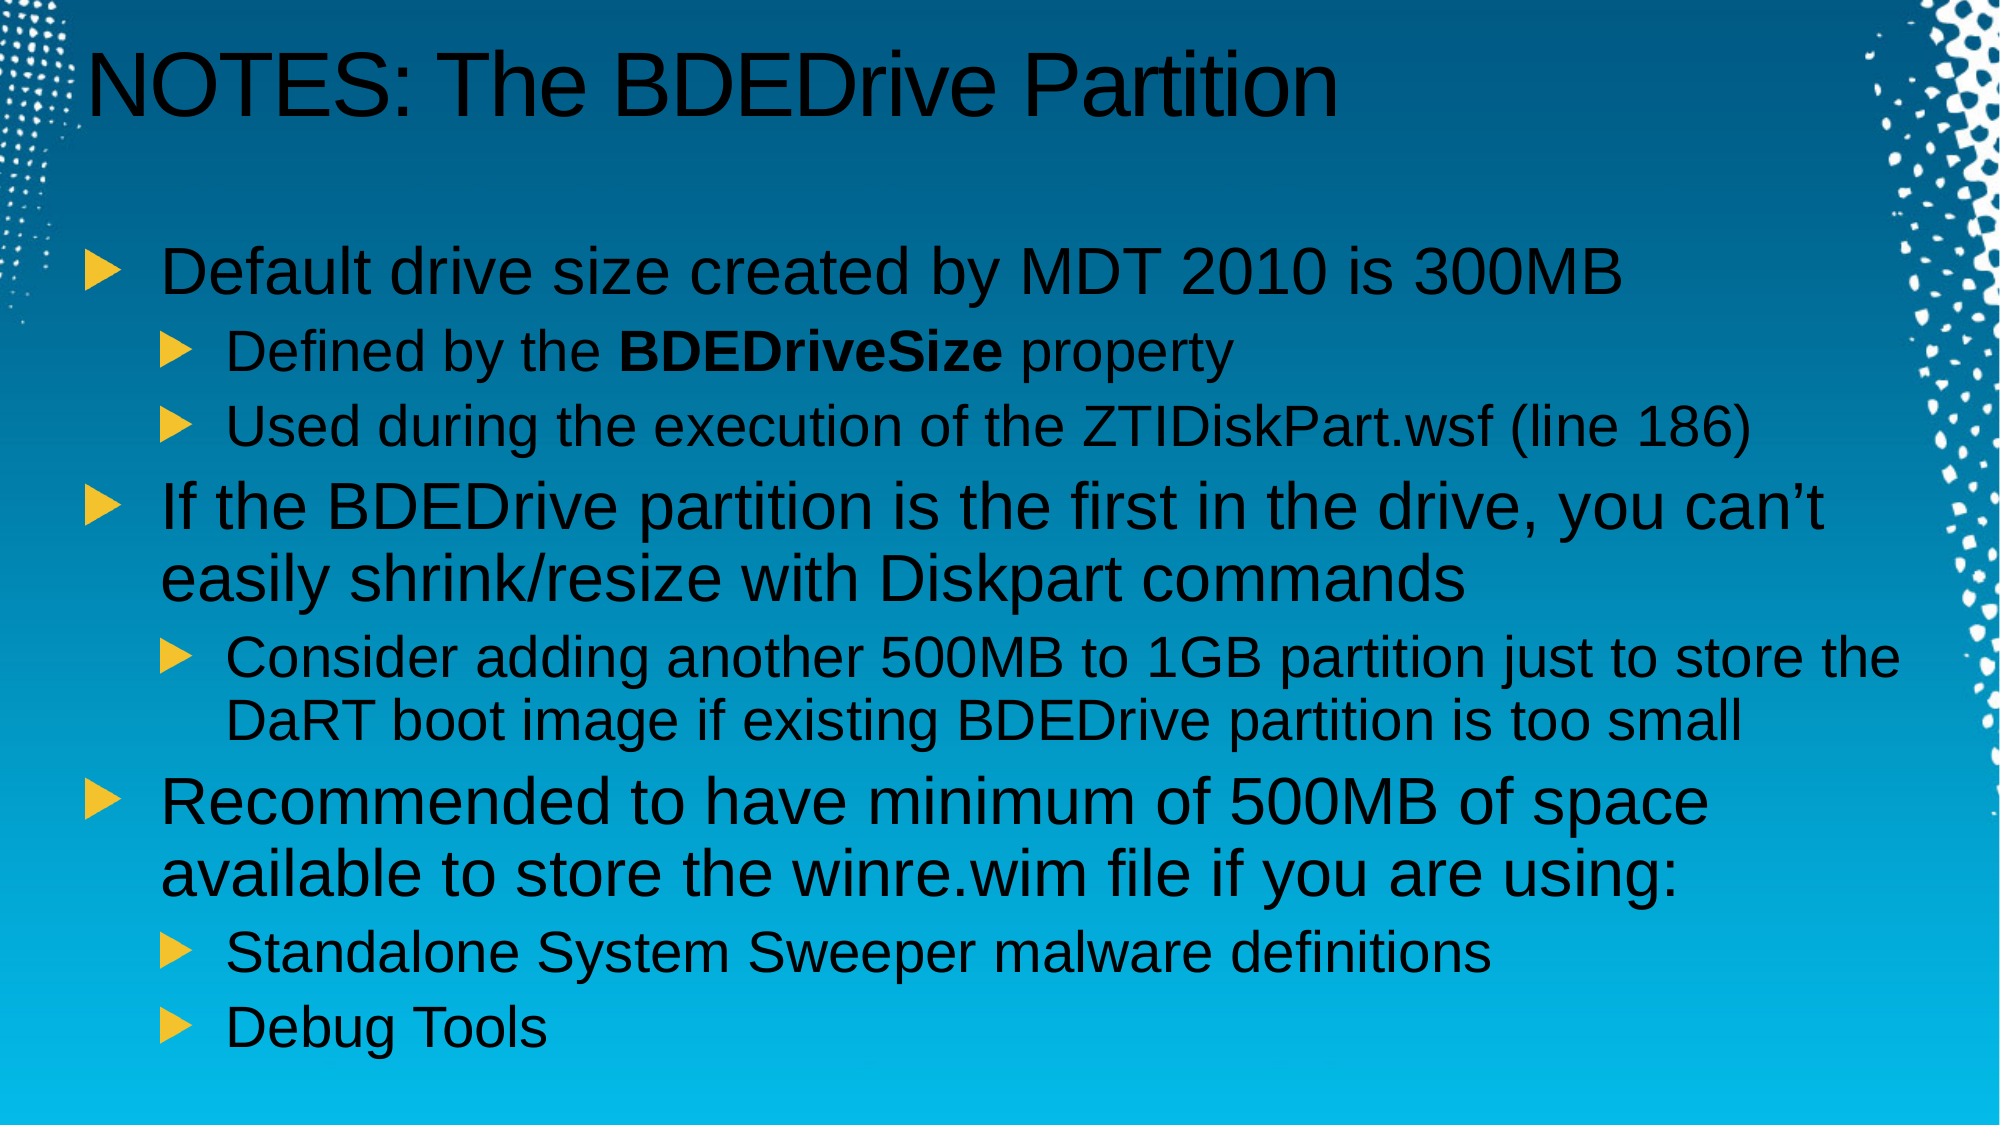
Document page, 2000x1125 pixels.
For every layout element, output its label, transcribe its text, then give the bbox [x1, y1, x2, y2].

picture [1926, 344, 1939, 358]
picture [1981, 604, 2000, 620]
picture [33, 88, 42, 97]
picture [1922, 200, 1934, 207]
picture [1994, 382, 2000, 391]
picture [42, 31, 53, 39]
picture [1946, 155, 1961, 167]
picture [0, 24, 9, 33]
picture [24, 72, 32, 79]
picture [1983, 404, 1992, 414]
picture [47, 0, 57, 10]
picture [16, 22, 23, 34]
picture [1925, 87, 1941, 99]
picture [1892, 212, 1902, 216]
picture [1992, 438, 2000, 448]
picture [1963, 278, 1976, 291]
picture [1960, 392, 1970, 403]
picture [1988, 547, 2000, 561]
list Default drive size created by MDT 2010 is 300MB Defined by the BDEDriveSize property Used during the execution of the ZTIDiskPart.wsf (line 186) If the BDEDrive partition is the first in the drive, you can’t easily shrink/resize with Diskpart commands Consider adding another 500MB to 1GB partition just to store the DaRT boot image if existing BDEDrive partition is too small Recommended to have minimum of 500MB of space available to store the winre.wim file if you are using: Standalone System Sweeper malware definitions Debug Tools [85, 237, 1914, 1125]
picture [1919, 367, 1930, 378]
picture [58, 32, 66, 41]
picture [34, 101, 43, 111]
picture [1952, 502, 1967, 516]
picture [86, 250, 119, 289]
picture [1929, 27, 1945, 45]
picture [1984, 349, 1992, 357]
picture [13, 41, 25, 49]
picture [1932, 235, 1943, 241]
picture [161, 933, 190, 967]
picture [28, 42, 36, 53]
picture [56, 47, 64, 55]
picture [1914, 164, 1923, 177]
picture [54, 76, 60, 83]
picture [161, 407, 190, 441]
picture [1953, 301, 1962, 312]
picture [1911, 223, 1918, 230]
picture [1935, 177, 1945, 189]
picture [45, 16, 55, 24]
picture [1889, 152, 1901, 166]
picture [1914, 274, 1920, 291]
picture [1955, 246, 1965, 256]
picture [11, 55, 21, 64]
picture [1925, 141, 1935, 155]
picture [43, 42, 49, 53]
picture [1973, 368, 1982, 380]
picture [1921, 0, 1934, 8]
title NOTES: The BDEDrive Partition [85, 37, 1914, 138]
picture [1958, 445, 1968, 460]
picture [0, 155, 5, 163]
picture [33, 116, 40, 124]
picture [1993, 321, 2000, 339]
picture [1946, 525, 1956, 533]
picture [1978, 517, 1987, 527]
picture [55, 62, 62, 69]
picture [1914, 308, 1929, 326]
picture [31, 131, 37, 138]
picture [161, 639, 190, 672]
picture [1963, 335, 1972, 344]
picture [1991, 747, 2000, 765]
picture [1935, 0, 2000, 306]
picture [38, 74, 47, 80]
picture [41, 59, 48, 67]
picture [1935, 431, 1946, 449]
picture [1980, 460, 1987, 469]
picture [1957, 187, 1971, 200]
picture [1938, 122, 1950, 133]
picture [33, 0, 42, 10]
picture [6, 97, 12, 105]
picture [30, 14, 40, 23]
picture [1955, 557, 1965, 573]
picture [1942, 465, 1958, 483]
picture [1979, 657, 1995, 676]
picture [1898, 188, 1912, 198]
picture [1945, 213, 1955, 220]
picture [1935, 379, 1948, 391]
picture [1928, 399, 1939, 415]
picture [3, 10, 11, 18]
picture [86, 485, 119, 524]
picture [9, 84, 15, 91]
picture [1948, 413, 1958, 424]
picture [1974, 683, 1985, 694]
picture [17, 129, 23, 136]
picture [161, 332, 190, 366]
picture [1920, 257, 1932, 264]
picture [26, 57, 34, 68]
picture [1991, 637, 2000, 652]
picture [1972, 570, 1986, 583]
picture [1941, 324, 1952, 332]
picture [1963, 535, 1977, 550]
picture [1942, 269, 1953, 276]
picture [1963, 589, 1976, 607]
picture [161, 1008, 190, 1042]
picture [18, 13, 26, 19]
picture [1982, 714, 1993, 729]
picture [18, 0, 29, 6]
picture [29, 27, 38, 38]
picture [1968, 481, 1978, 492]
picture [1950, 359, 1960, 366]
picture [1972, 312, 1985, 322]
picture [1988, 691, 2000, 709]
picture [16, 143, 21, 151]
picture [1995, 582, 2000, 595]
picture [1915, 109, 1924, 119]
picture [0, 40, 9, 45]
picture [86, 779, 119, 818]
picture [1970, 426, 1980, 436]
picture [1930, 291, 1941, 297]
picture [1969, 625, 1985, 642]
picture [1990, 492, 2000, 505]
picture [10, 69, 17, 78]
